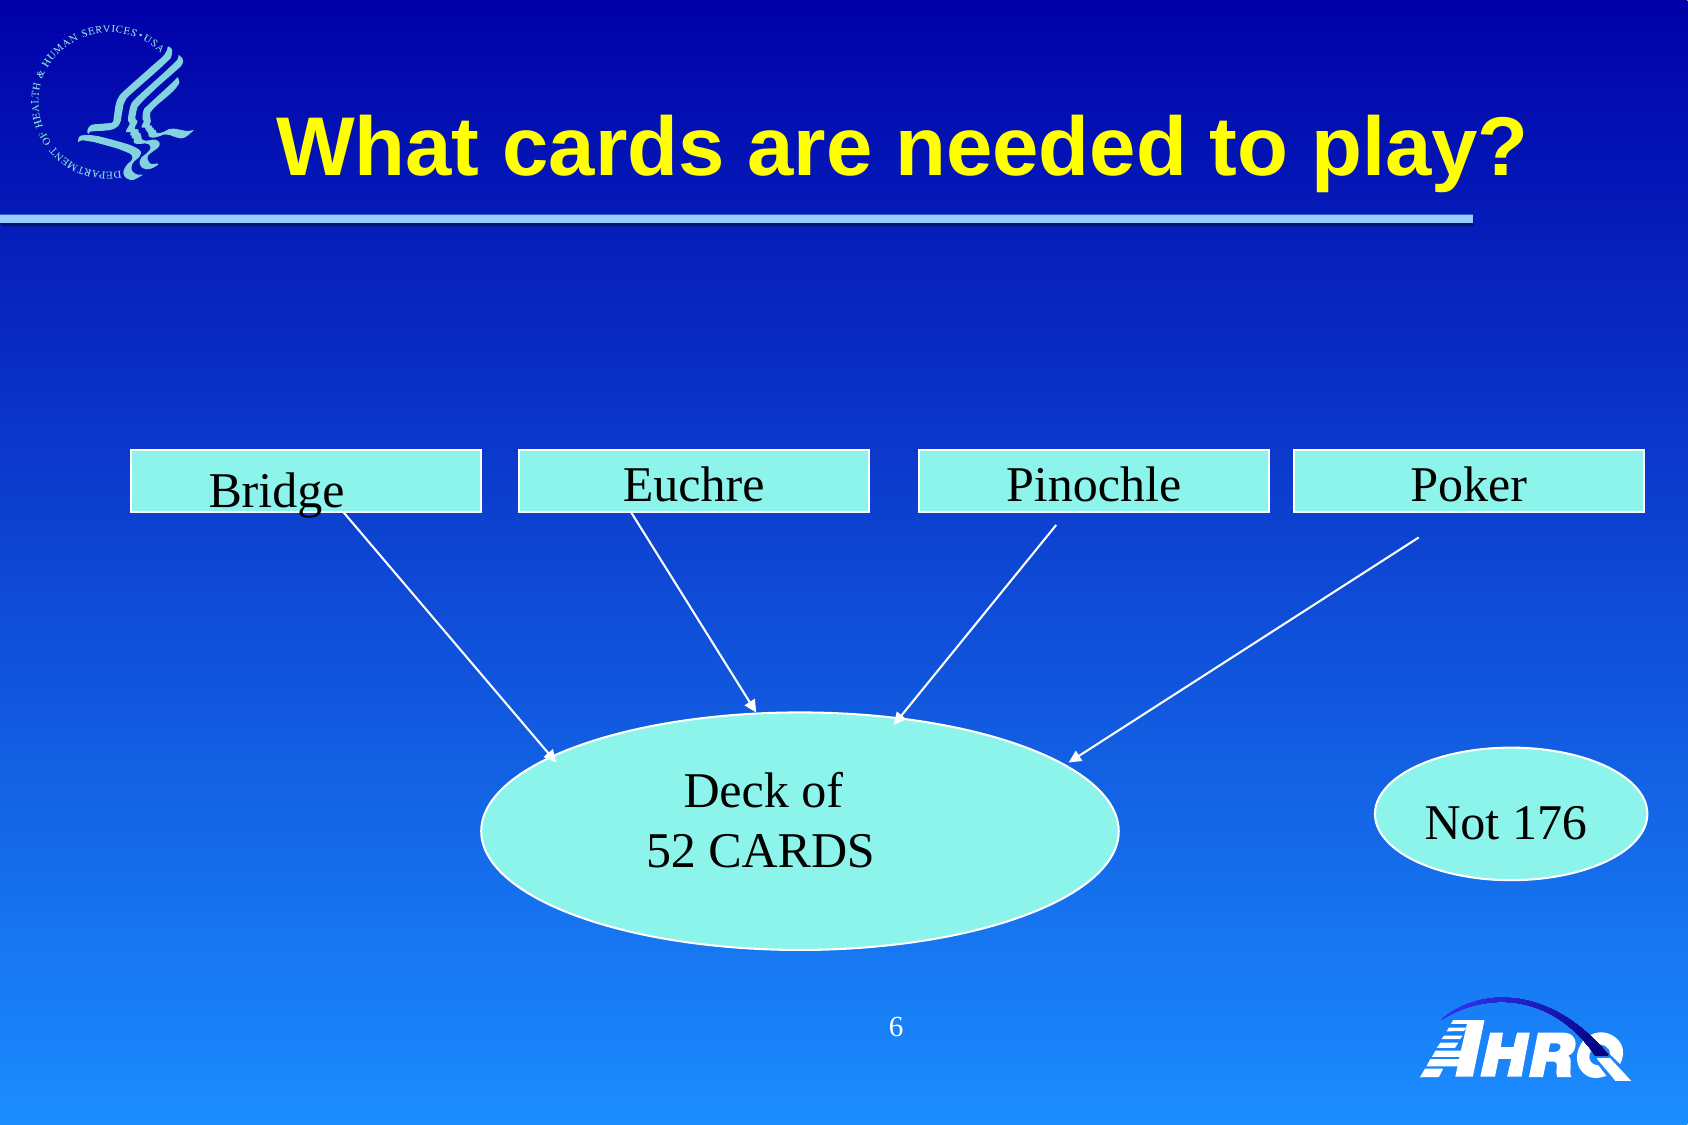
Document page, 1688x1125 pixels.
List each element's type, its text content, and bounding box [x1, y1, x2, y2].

title What cards are needed to play? [218, 56, 1588, 202]
slide_number 6 [468, 999, 919, 1079]
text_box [131, 449, 1648, 951]
